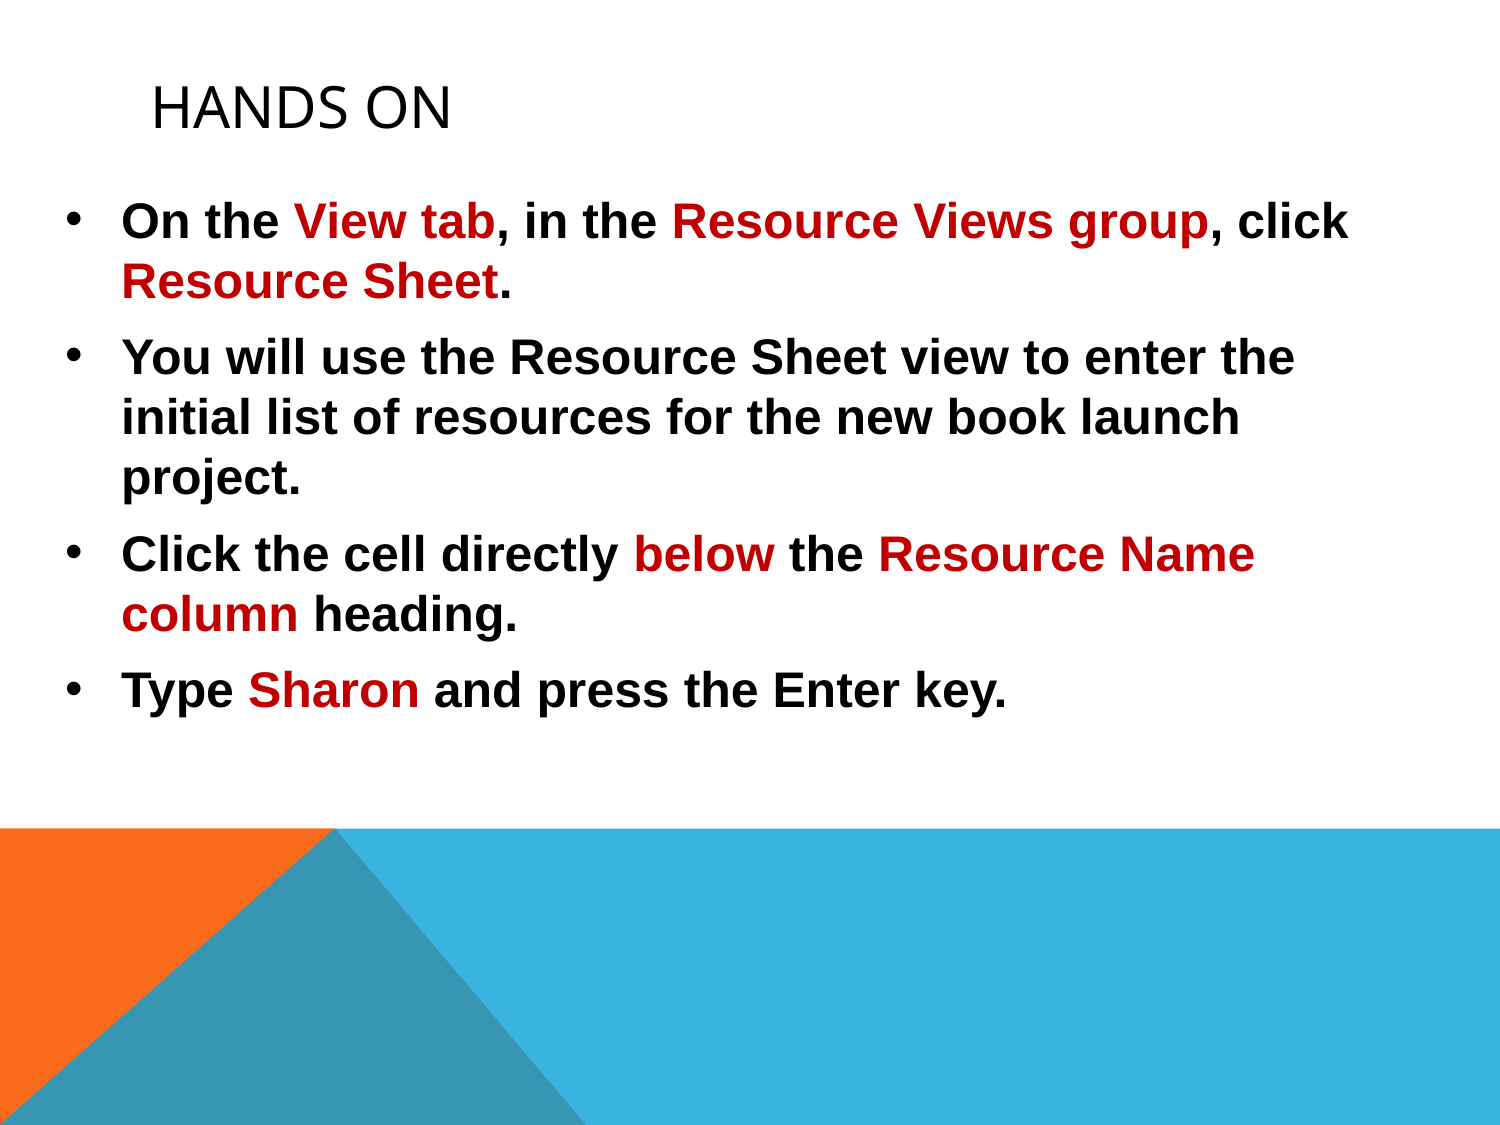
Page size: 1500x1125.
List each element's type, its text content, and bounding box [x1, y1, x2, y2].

list On the View tab, in the Resource Views group, click Resource Sheet. You will use the Resource Sheet view to enter the initial list of resources for the new book launch project. Click the cell directly below the Resource Name column heading. Type Sharon and press the Enter key. [50, 180, 1369, 768]
title Hands on [135, 60, 1369, 150]
